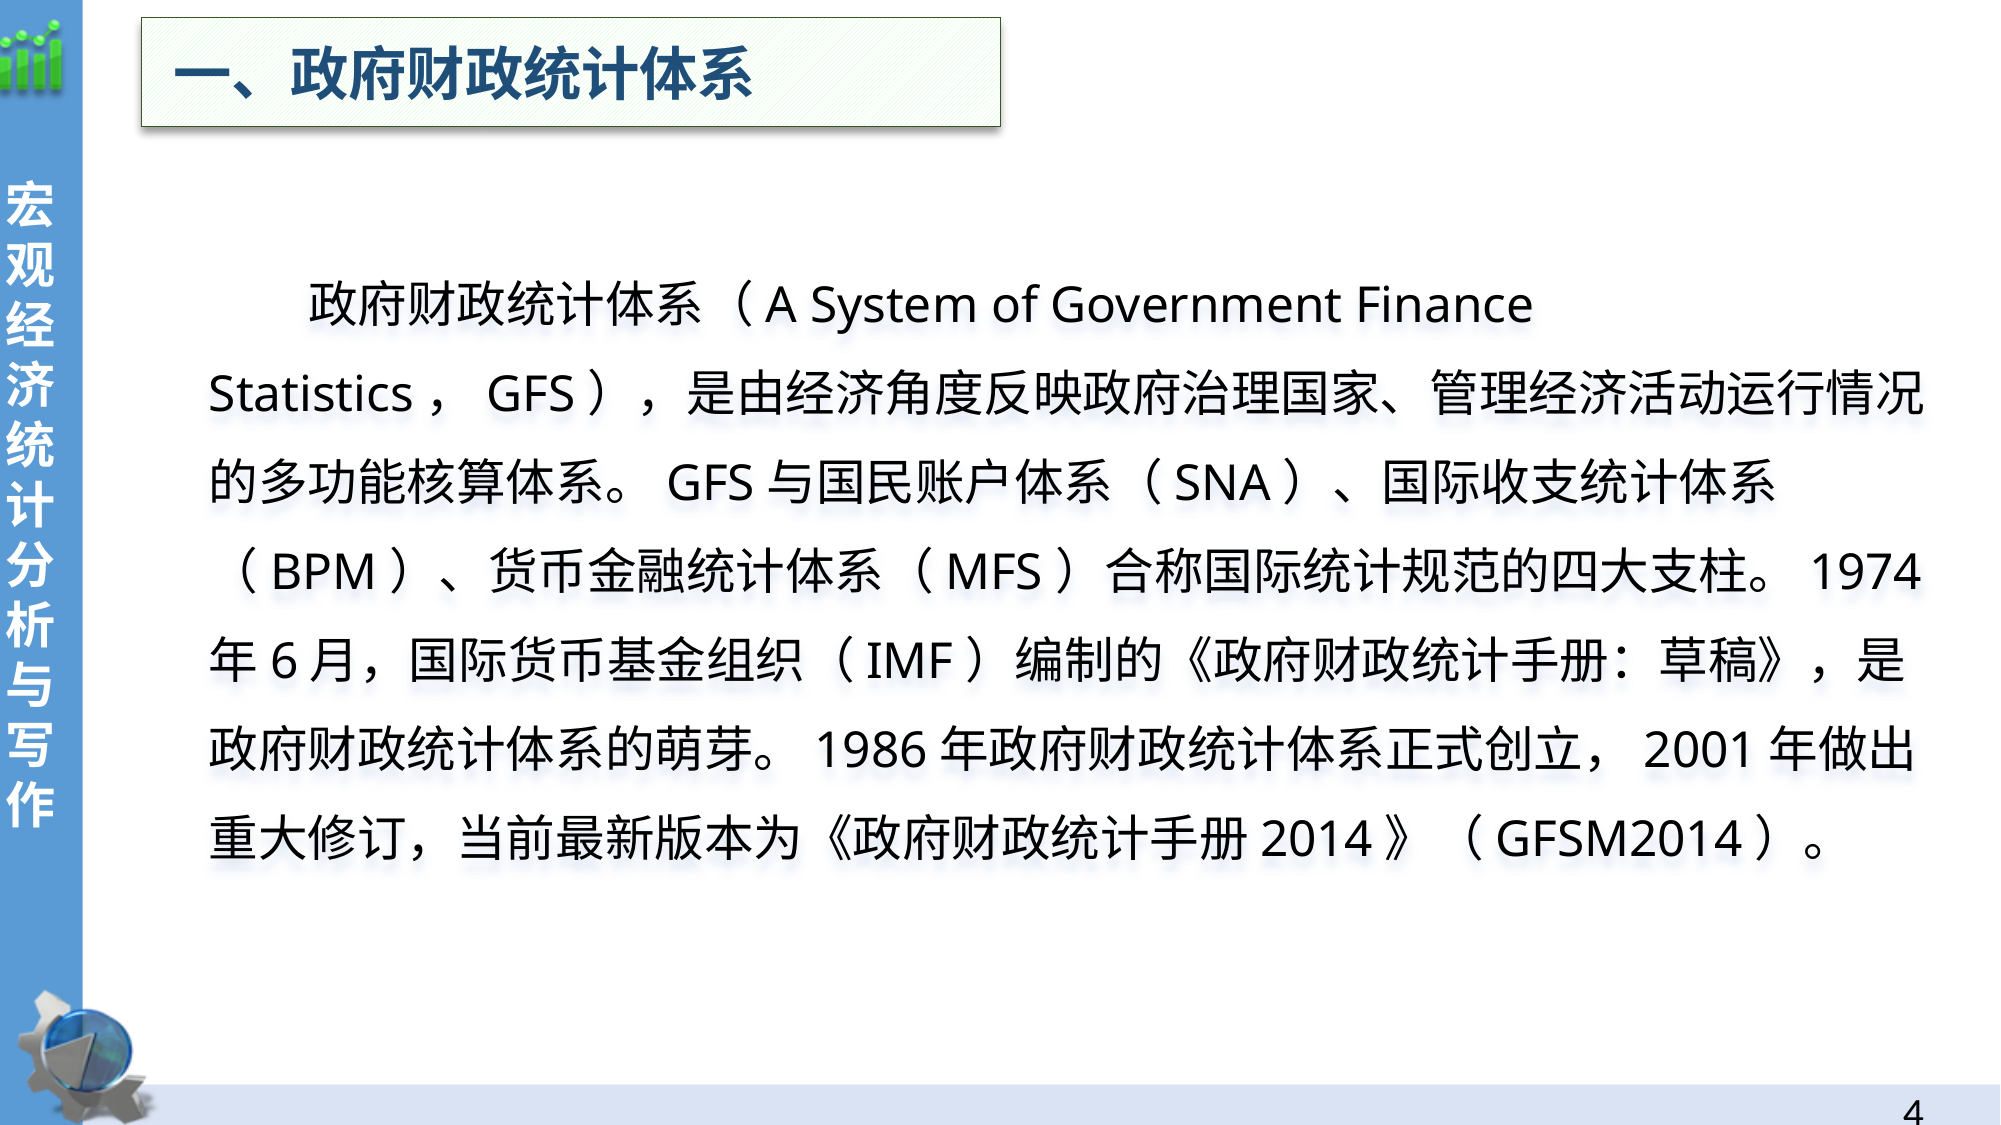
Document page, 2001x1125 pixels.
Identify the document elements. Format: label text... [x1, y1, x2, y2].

text_box 一、政府财政统计体系 [141, 17, 1000, 127]
picture [0, 0, 2001, 1125]
slide_number 3 [1786, 1085, 1940, 1125]
list 政府财政统计体系（A System of Government Finance Statistics，GFS），是由经济角度反映政府治理国家、管理经济活动运行情况的多功能核算体系。GFS与国民账户体系（SNA）、国际收支统计体系（BPM）、货币金融统计体系（MFS）合称国际统计规范的四大支柱。1974年6月，国际货币基金组织（IMF）编制的《政府财政统计手册：草稿》，是政府财政统计体系的萌芽。1986年政府财政统计体系正式创立，2001年做出重大修订，当前最新版本为《政府财政统计手册2014》（GFSM2014）。 [156, 126, 1940, 958]
